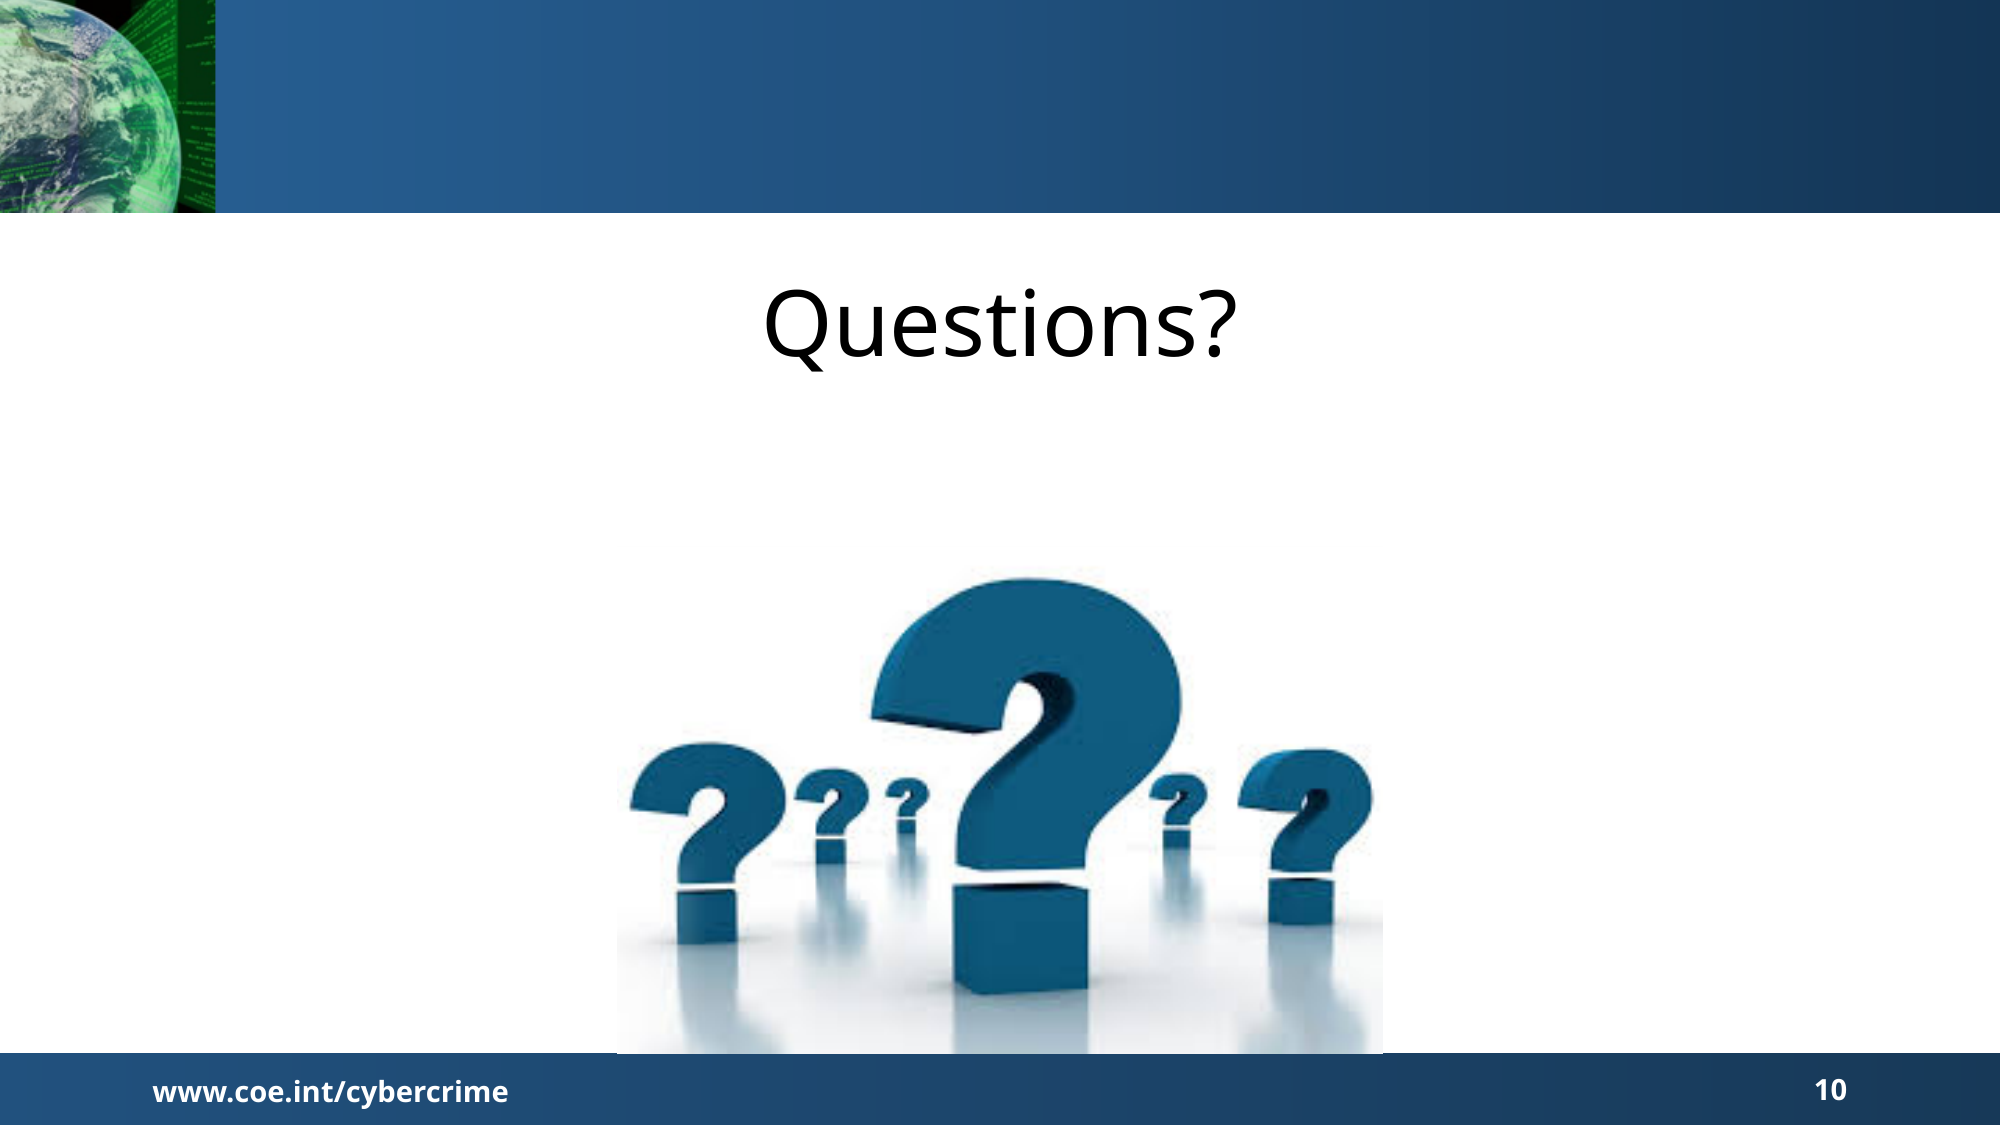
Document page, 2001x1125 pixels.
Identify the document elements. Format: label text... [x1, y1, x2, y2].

slide_number 10 [1412, 1061, 1863, 1121]
picture [0, 0, 2000, 213]
slide_number www.coe.int/cybercrime [137, 1061, 588, 1121]
picture [616, 545, 1383, 1054]
title Questions? [137, 252, 1863, 402]
